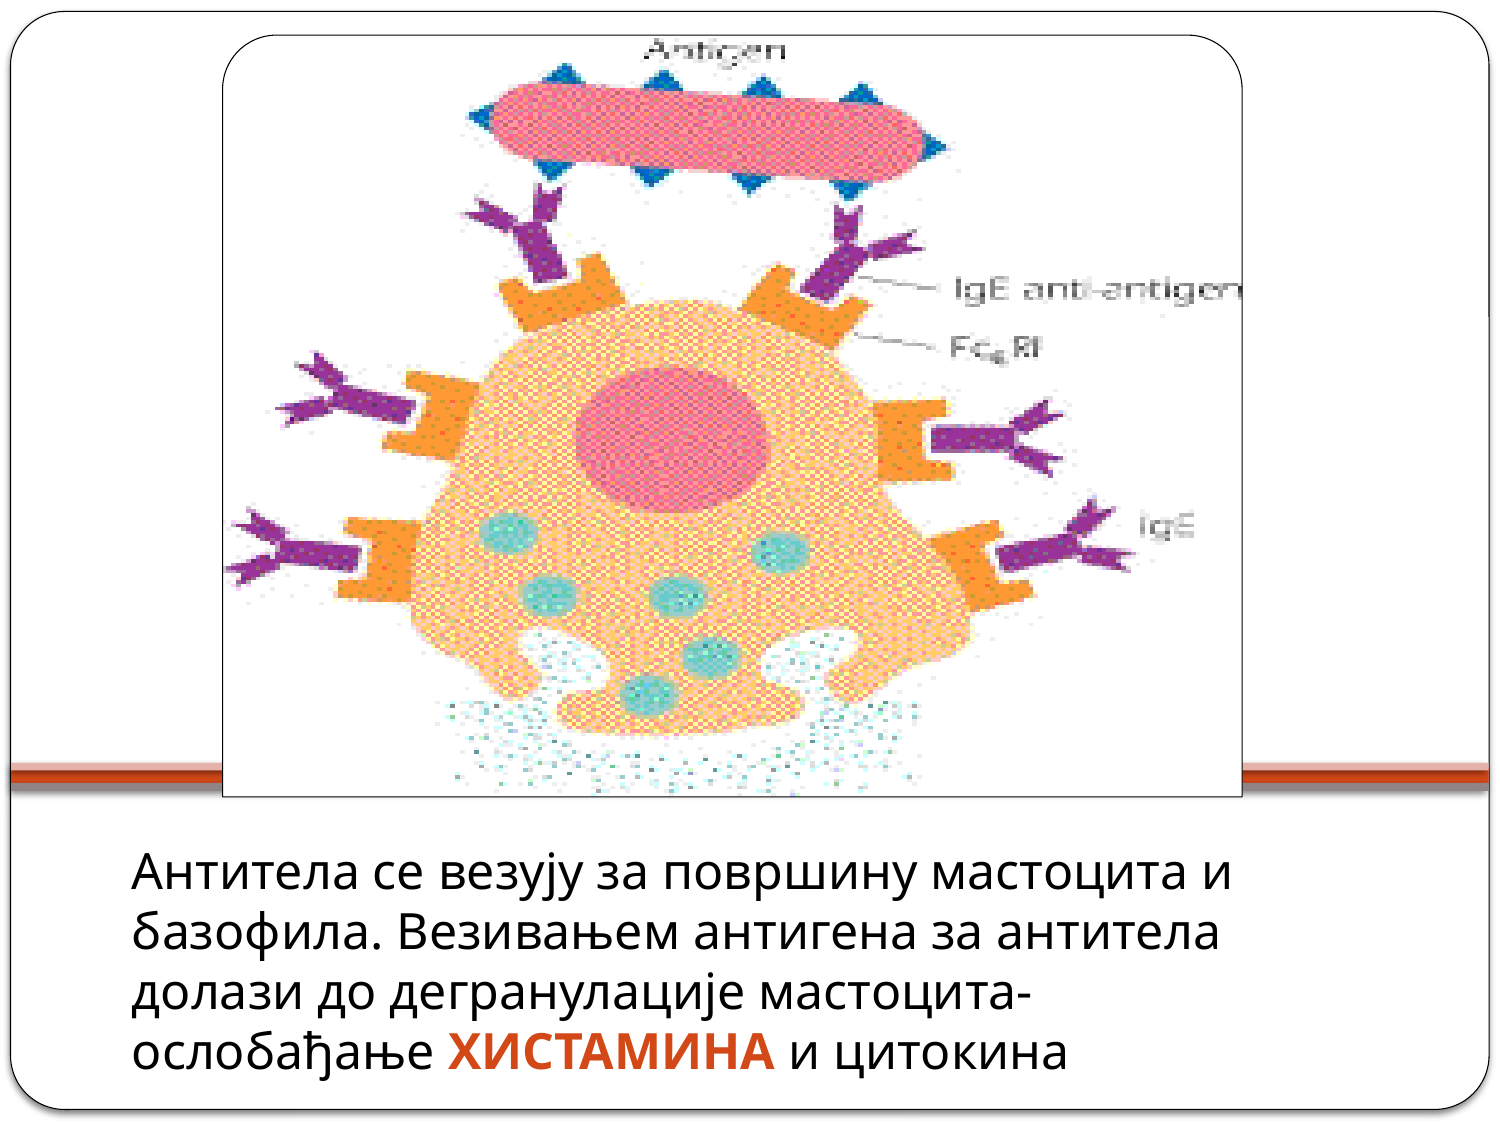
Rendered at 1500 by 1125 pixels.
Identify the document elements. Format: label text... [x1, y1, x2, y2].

picture [222, 34, 1243, 798]
list Антитела се везују за површину мастоцита и базофила. Везивањем антигена за антитела долази до дегранулације мастоцита- ослобађање ХИСТАМИНА и цитокина [117, 832, 1353, 1043]
